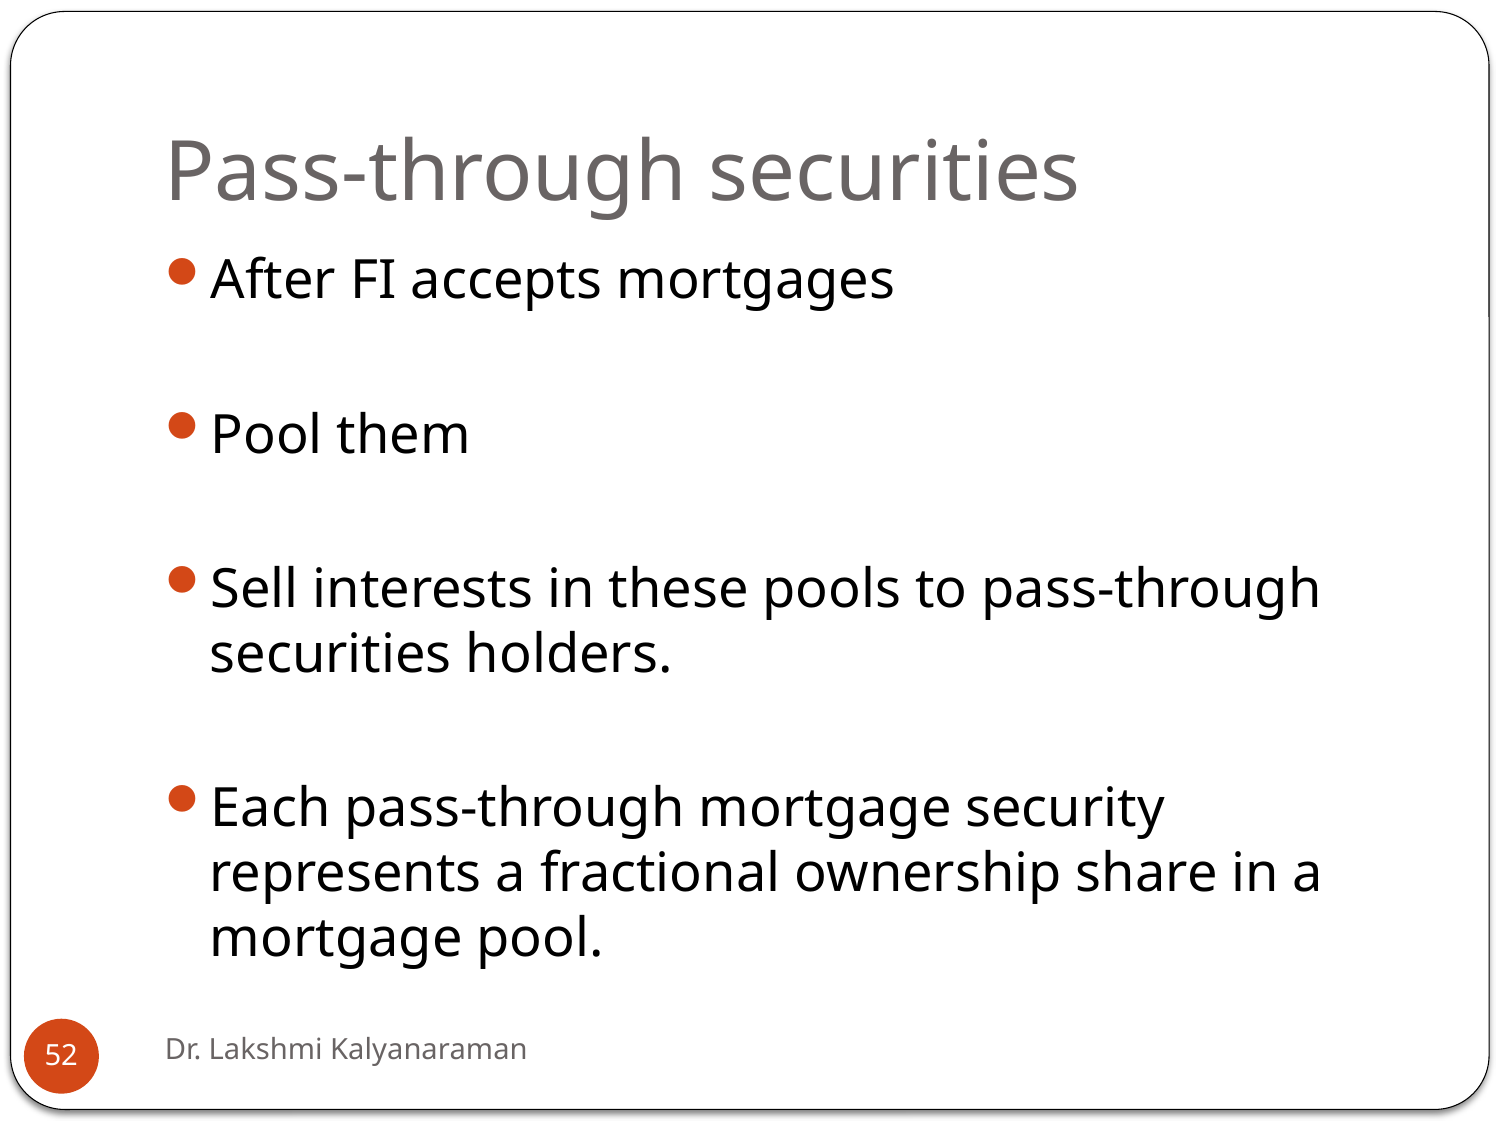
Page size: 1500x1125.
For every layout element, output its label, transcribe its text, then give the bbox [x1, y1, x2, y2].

slide_number 52 [23, 1018, 99, 1094]
footer Dr. Lakshmi Kalyanaraman [150, 1012, 800, 1088]
list After FI accepts mortgages Pool them Sell interests in these pools to pass-through securities holders. Each pass-through mortgage security represents a fractional ownership share in a mortgage pool. [150, 237, 1425, 988]
title Pass-through securities [150, 45, 1425, 233]
